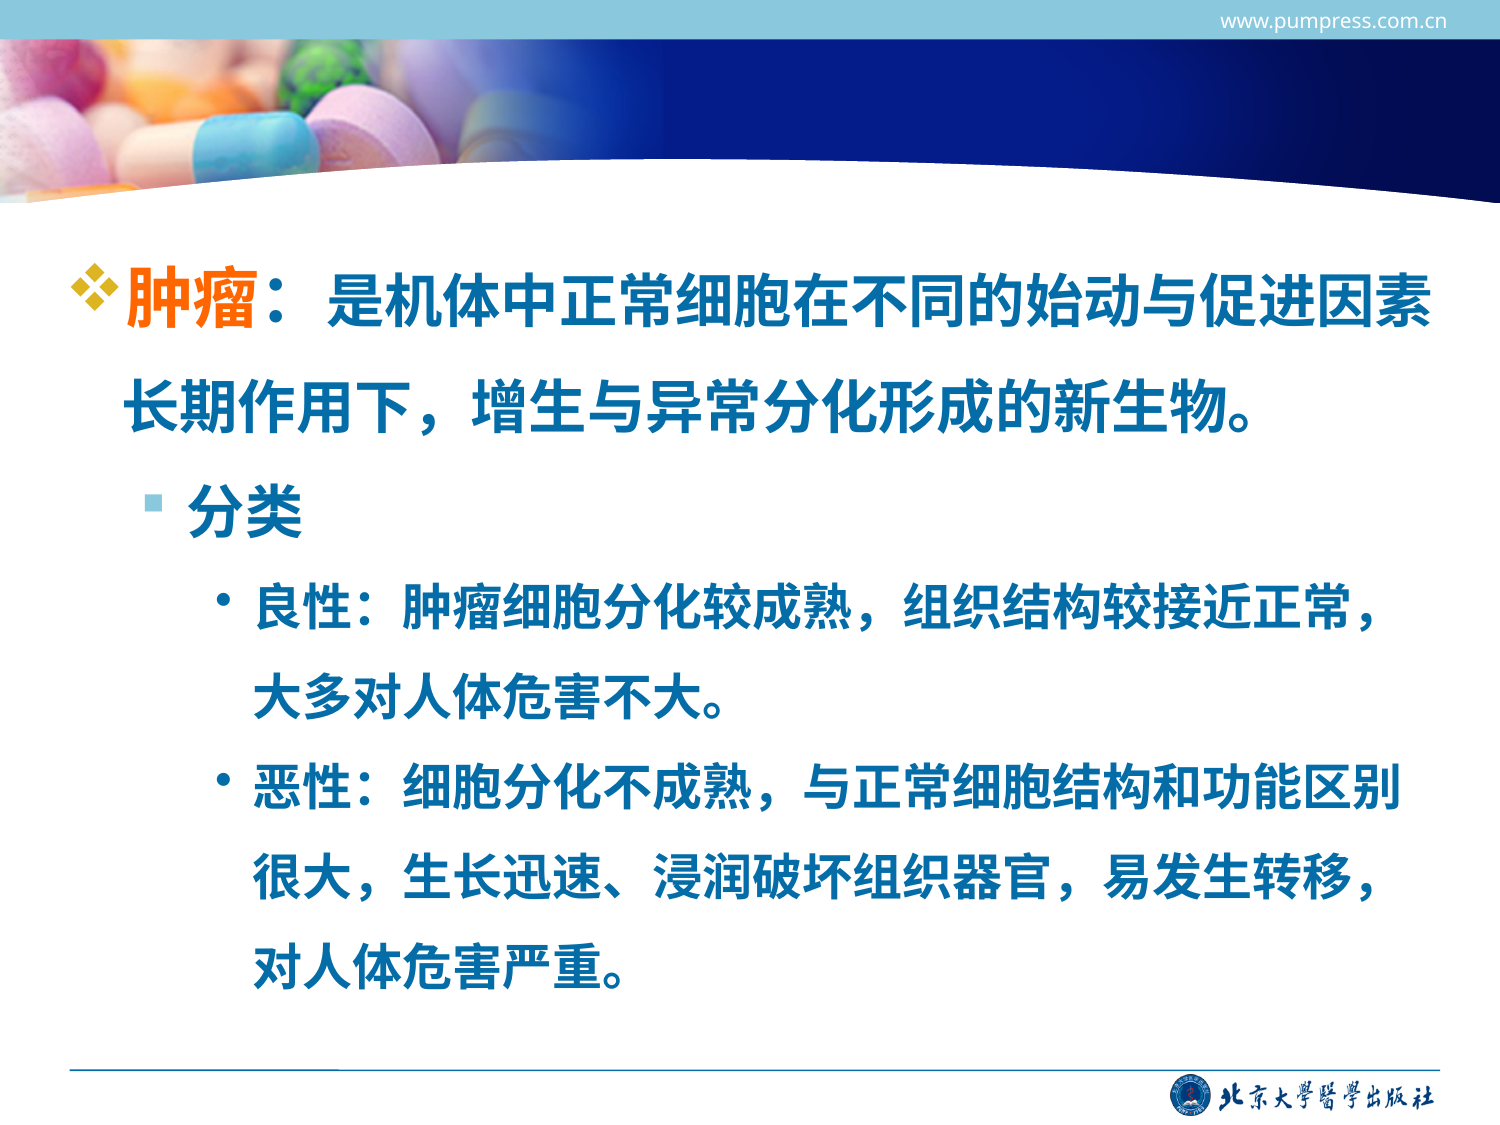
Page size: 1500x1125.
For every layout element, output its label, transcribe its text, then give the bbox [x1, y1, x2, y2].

slide_number www.pumpress.com.cn [1024, 0, 1463, 38]
picture [1170, 1074, 1436, 1118]
list 肿瘤：是机体中正常细胞在不同的始动与促进因素长期作用下，增生与异常分化形成的新生物。 分类 良性：肿瘤细胞分化较成熟，组织结构较接近正常，大多对人体危害不大。 恶性：细胞分化不成熟，与正常细胞结构和功能区别很大，生长迅速、浸润破坏组织器官，易发生转移，对人体危害严重。 [49, 207, 1463, 1026]
picture [0, 40, 1500, 203]
